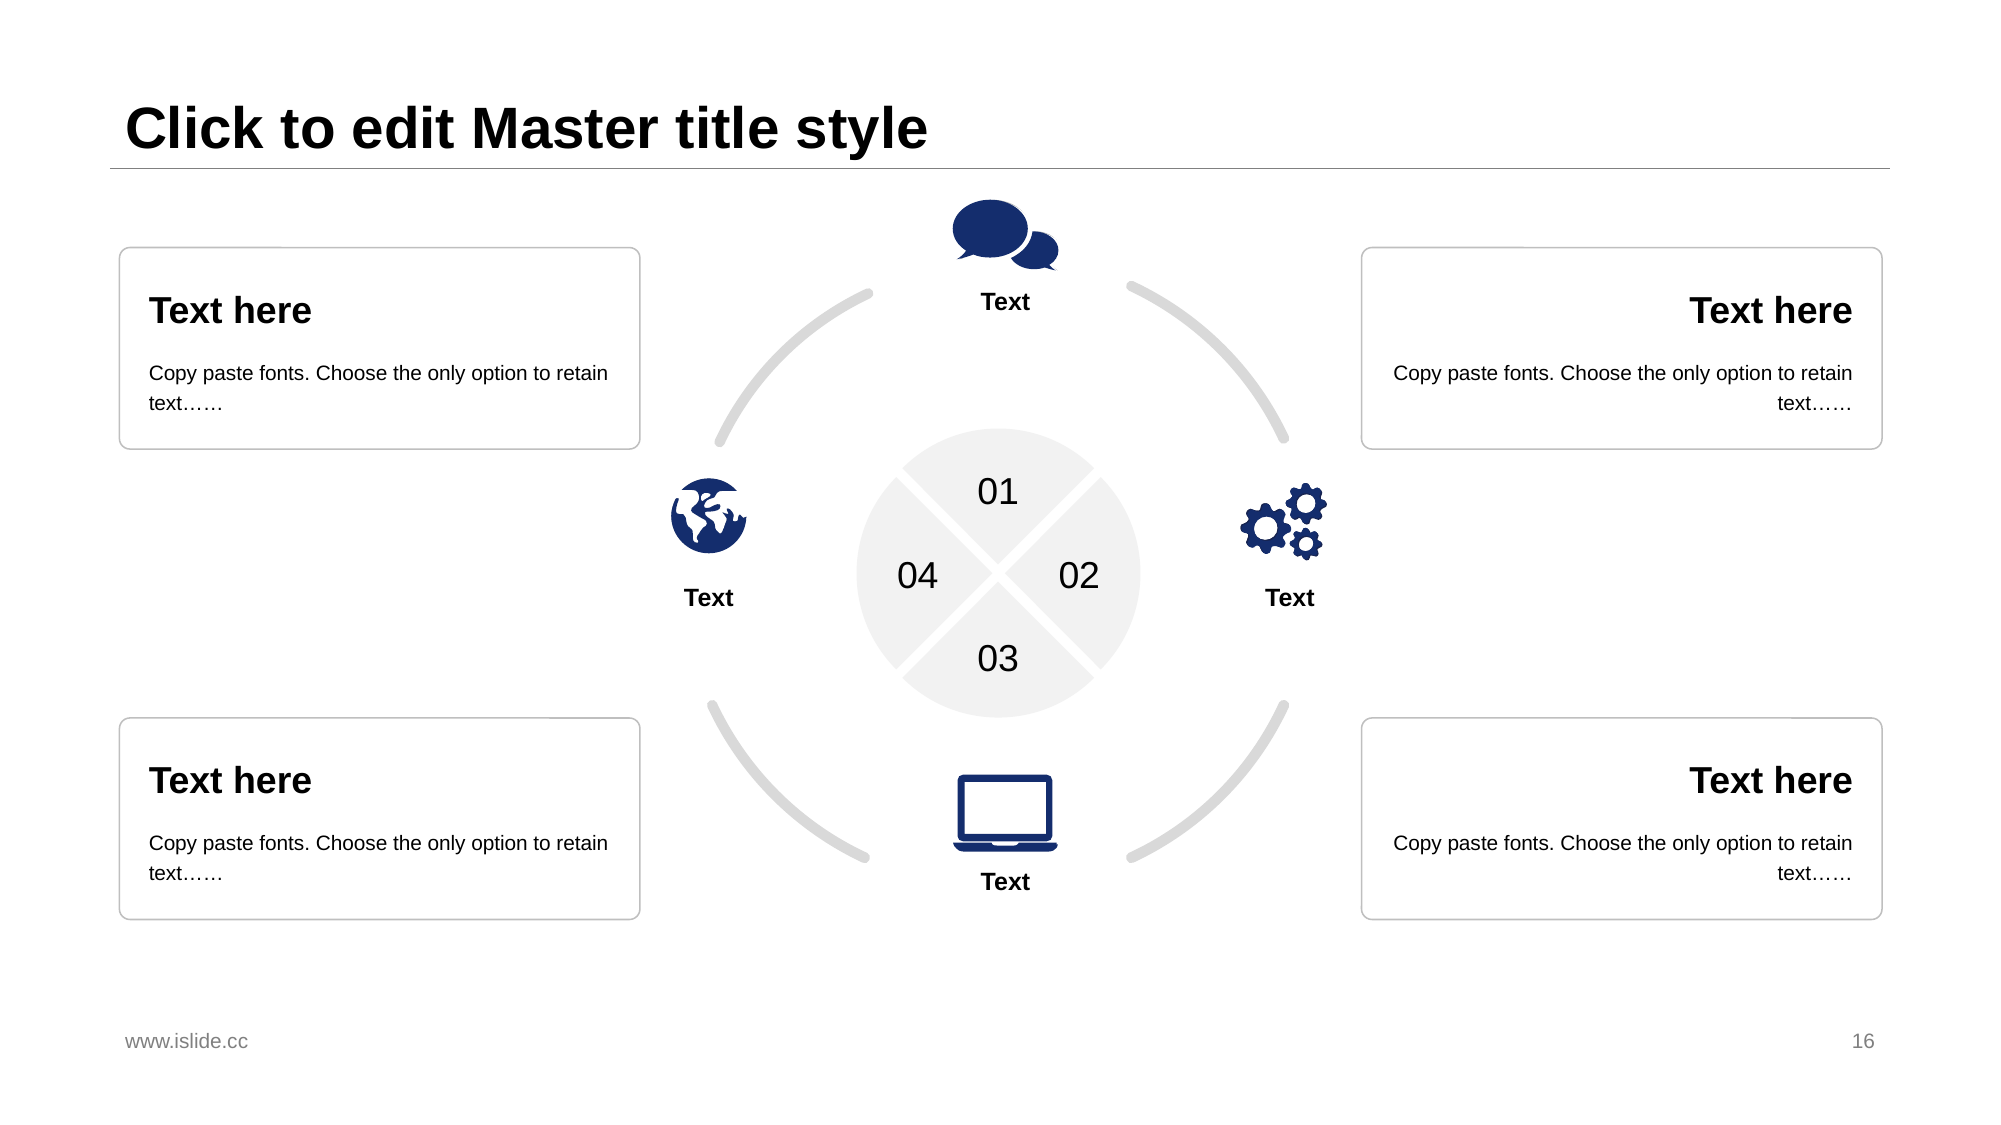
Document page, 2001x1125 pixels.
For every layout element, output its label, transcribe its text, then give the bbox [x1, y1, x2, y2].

slide_number 16 [1412, 1023, 1890, 1058]
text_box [119, 199, 1882, 933]
title Click to edit Master title style [109, 0, 1890, 169]
footer www.islide.cc [109, 1023, 790, 1058]
